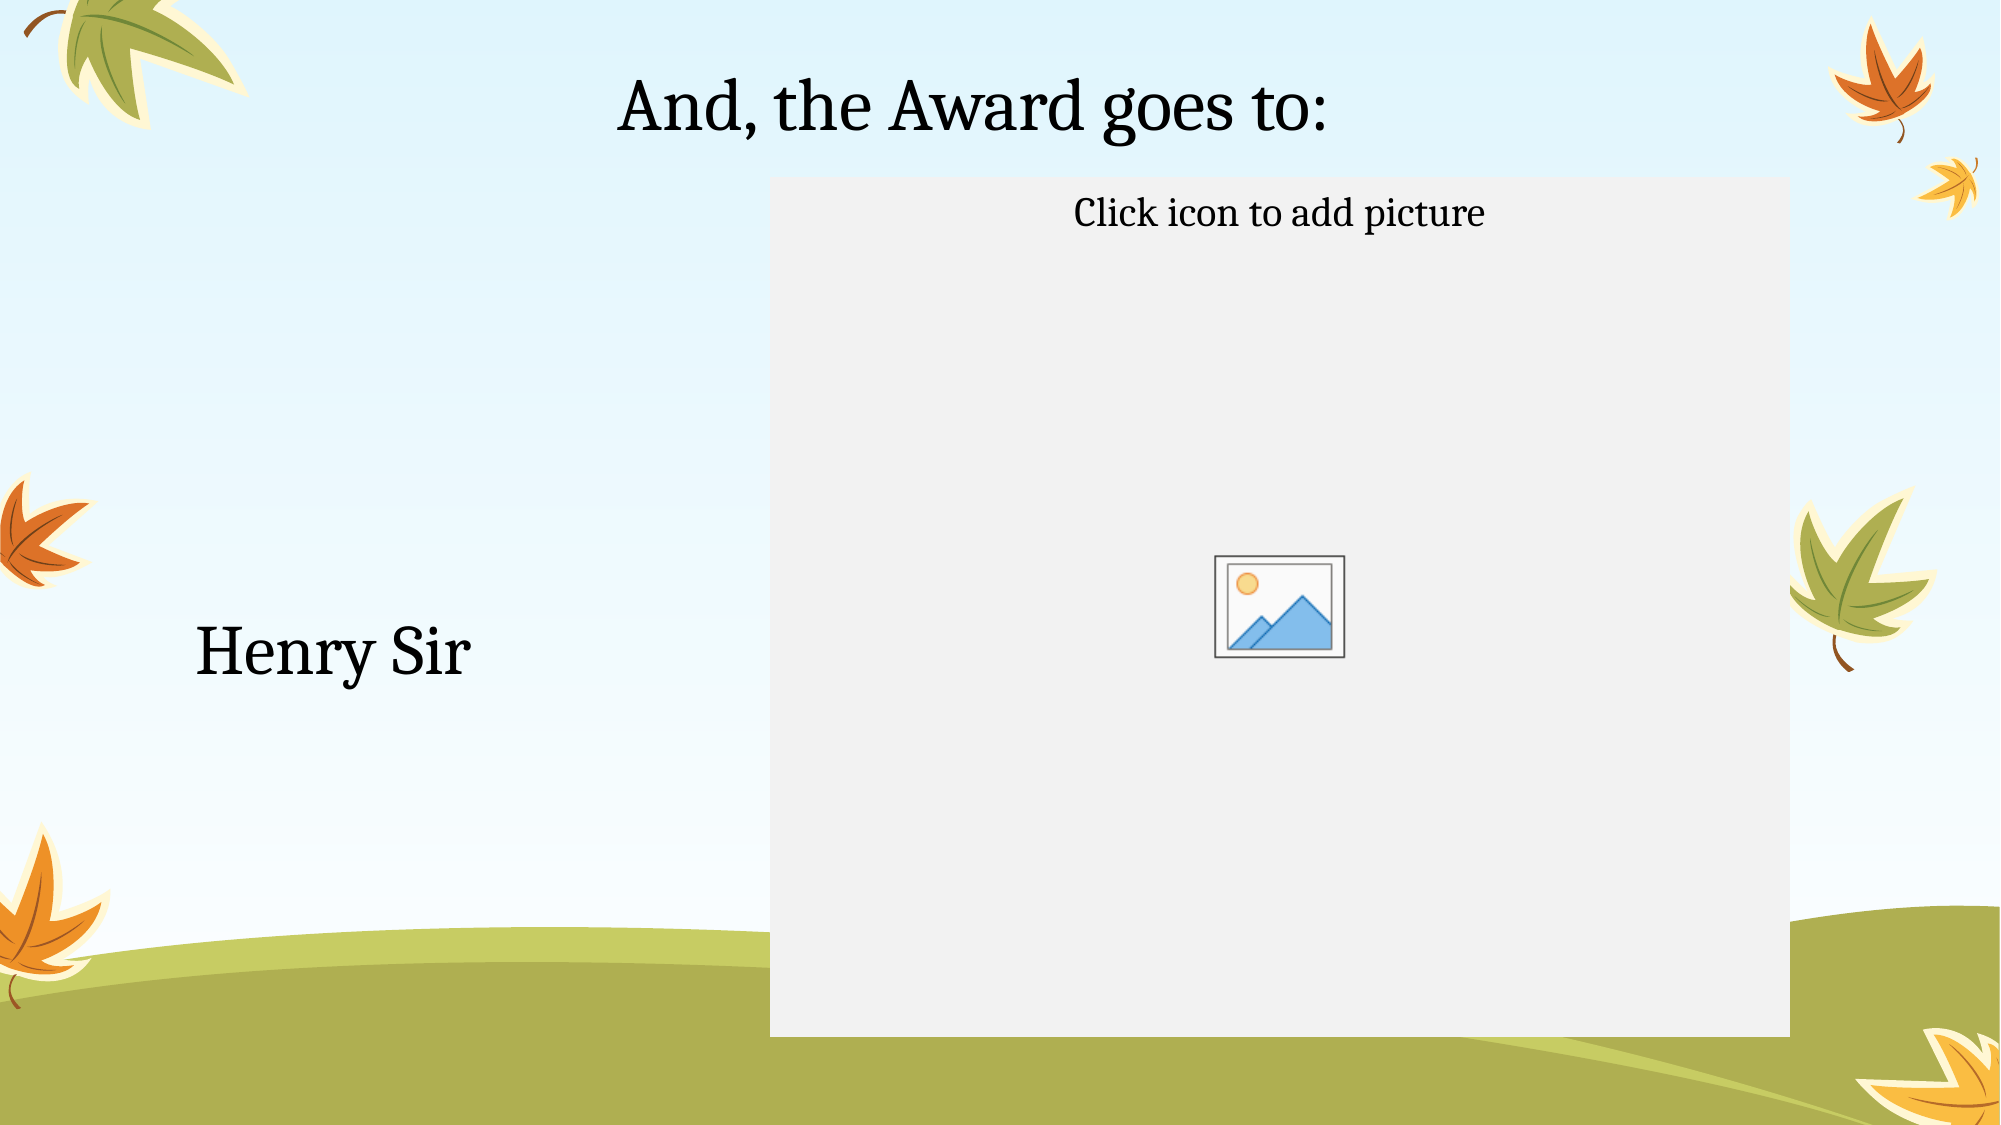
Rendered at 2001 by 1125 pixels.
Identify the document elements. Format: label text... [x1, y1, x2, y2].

title Henry Sir [180, 322, 690, 698]
picture [769, 176, 1791, 1038]
